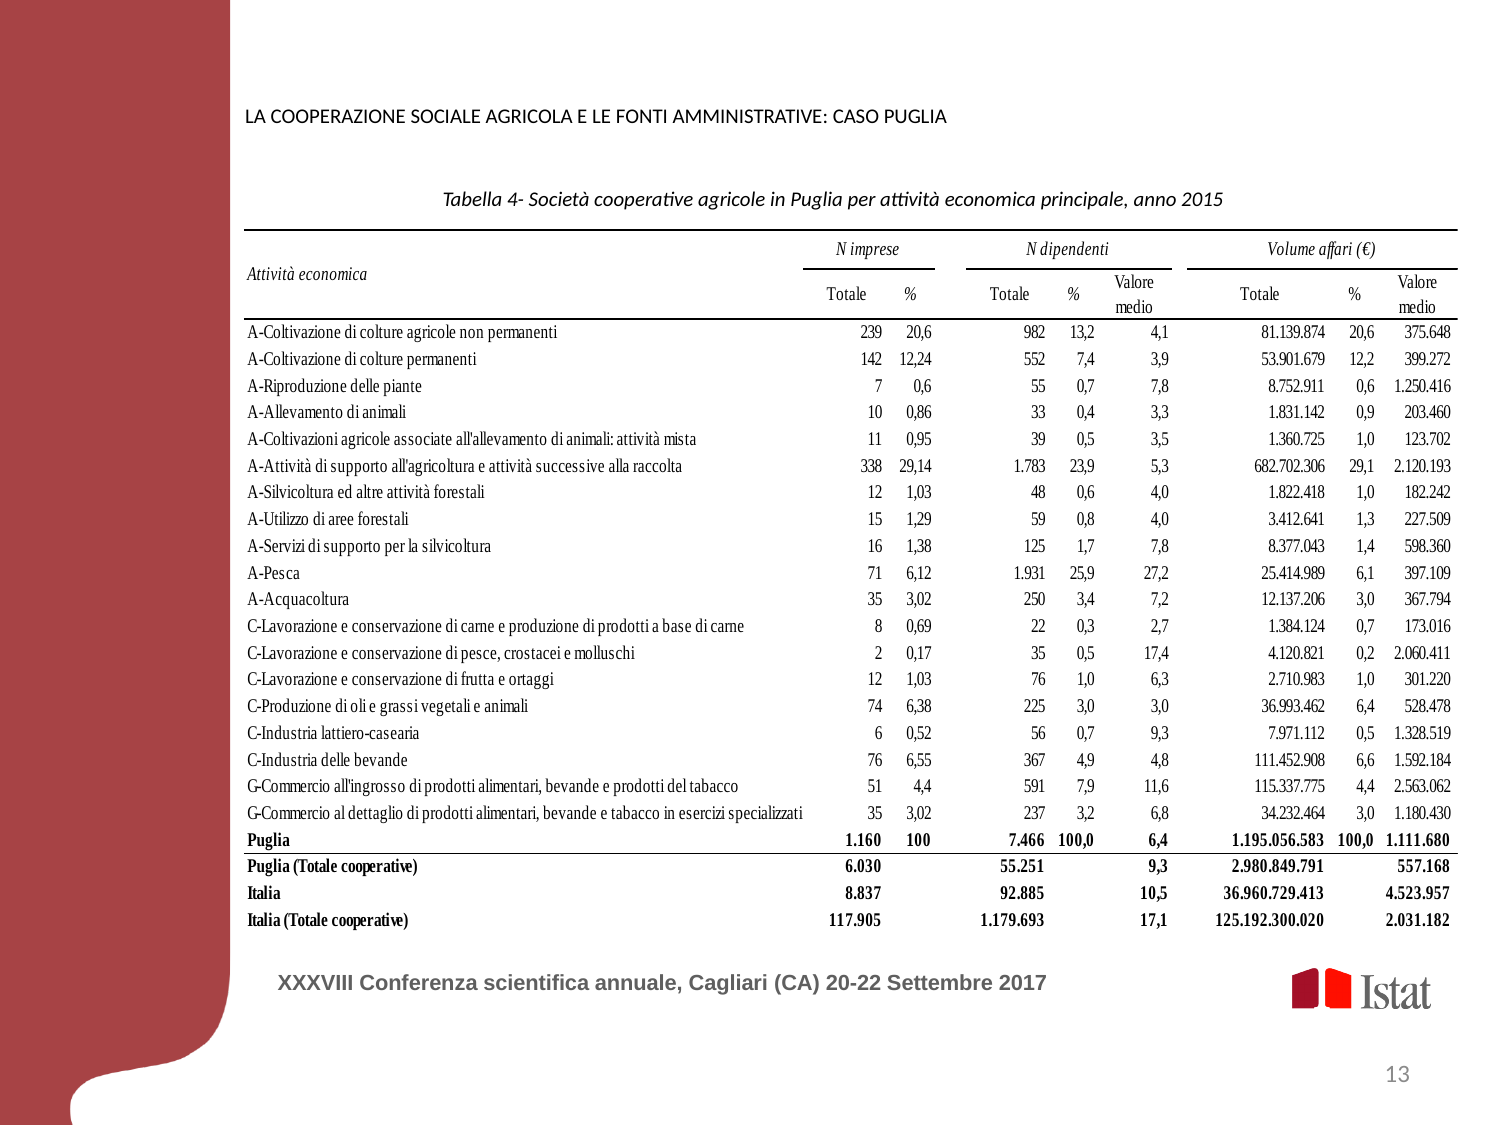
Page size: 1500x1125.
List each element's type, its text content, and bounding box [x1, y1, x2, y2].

picture [243, 229, 1459, 935]
title LA COOPERAZIONE SOCIALE AGRICOLA E LE FONTI AMMINISTRATIVE: CASO PUGLIA [235, 45, 1317, 160]
text_box XXXVIII Conferenza scientifica annuale, Cagliari (CA) 20-22 Settembre 2017 [277, 968, 1058, 995]
picture [0, 0, 231, 1125]
list Tabella 4- Società cooperative agricole in Puglia per attività economica principale, anno 2015 [235, 160, 1431, 935]
picture [1292, 968, 1431, 1009]
slide_number 13 [1074, 1042, 1425, 1103]
